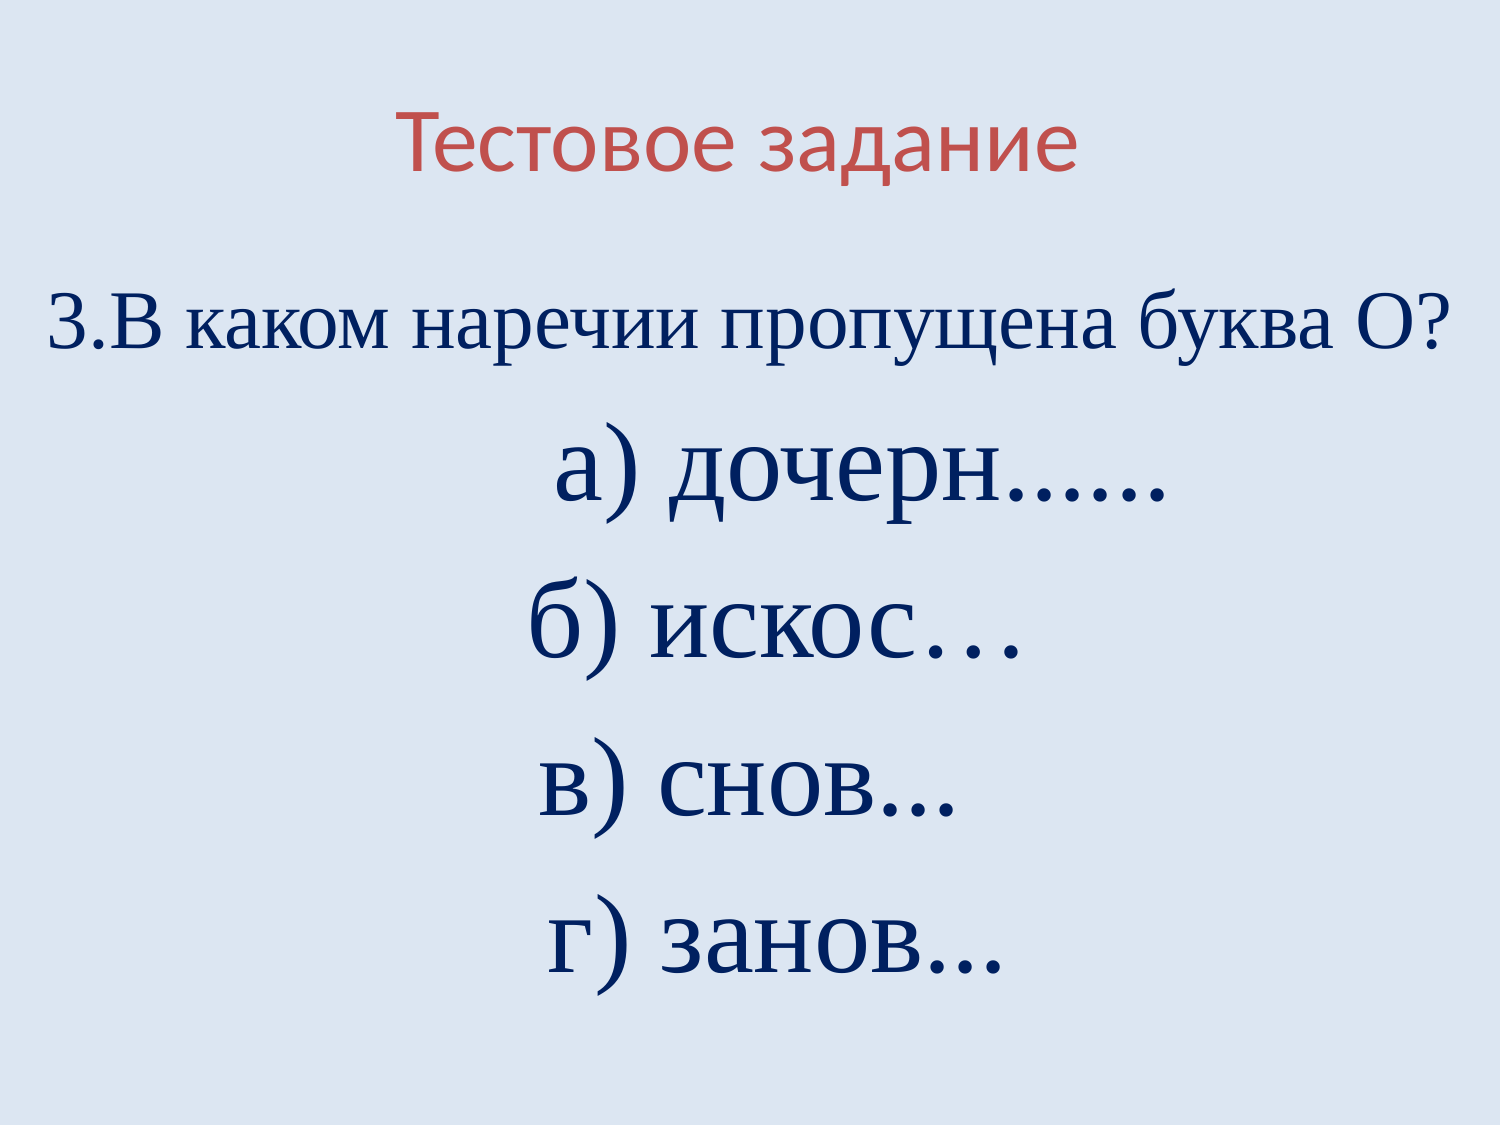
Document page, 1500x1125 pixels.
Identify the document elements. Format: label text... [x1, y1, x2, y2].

title Тестовое задание [0, 0, 1500, 257]
subtitle 3.В каком наречии пропущена буква О? а) дочерн...... б) искос… в) снов... г) занов... [0, 257, 1500, 1125]
